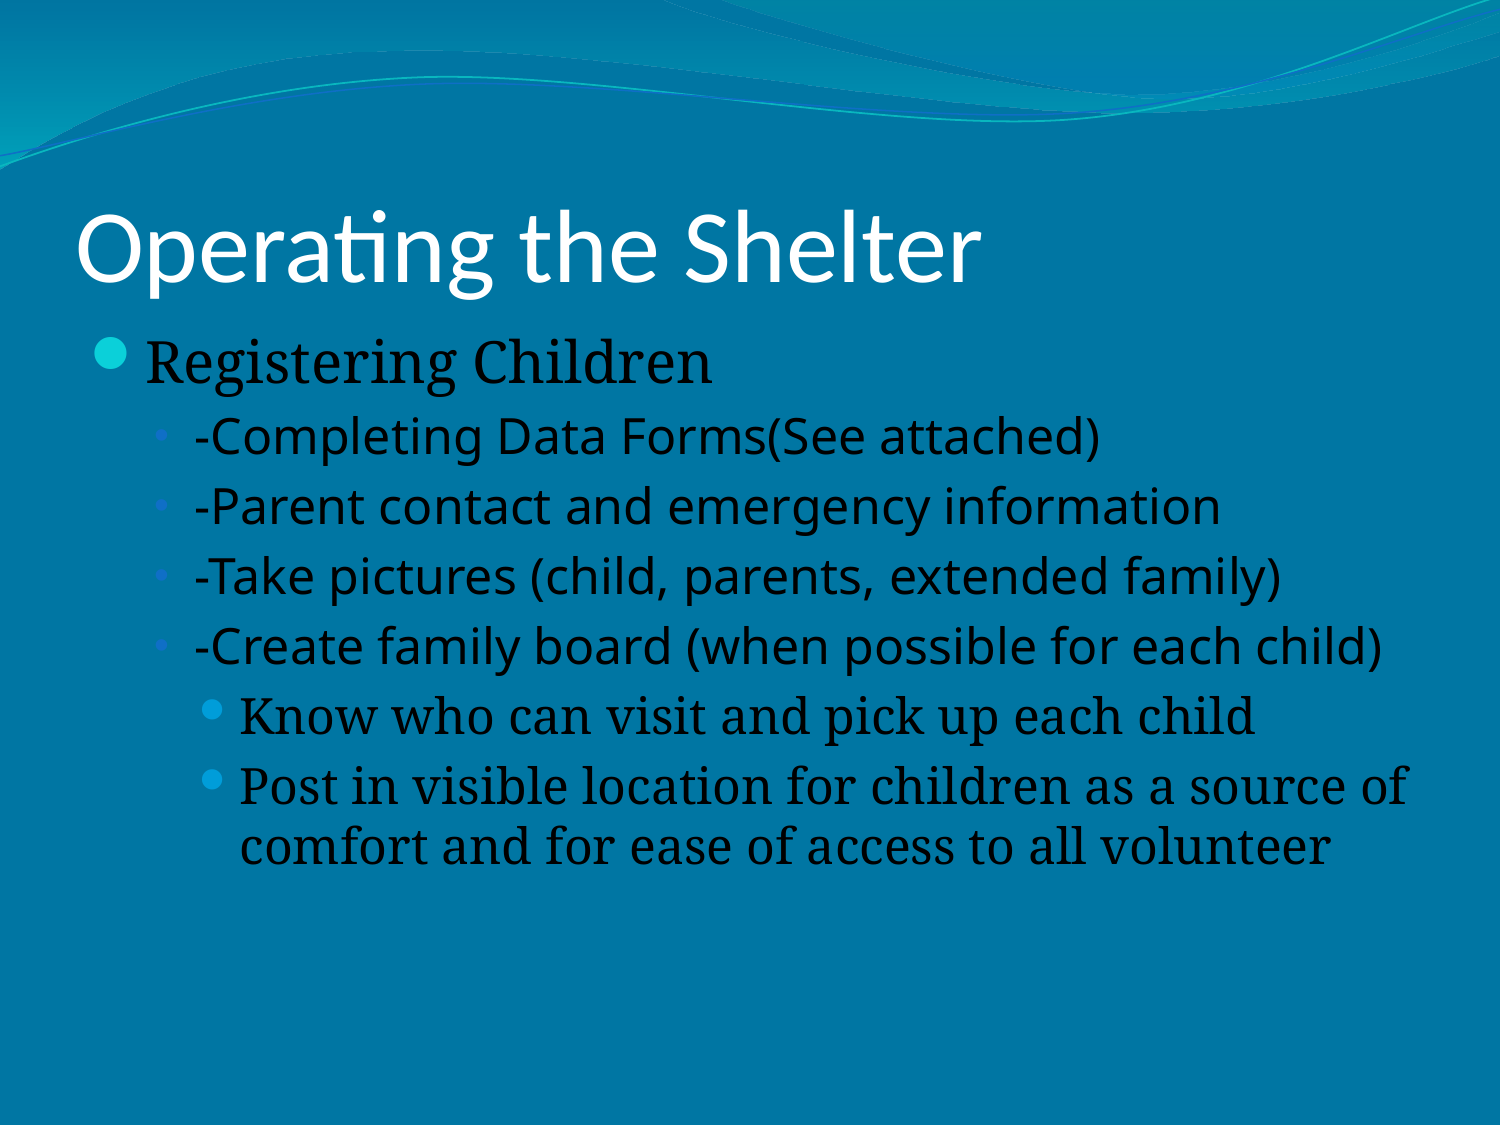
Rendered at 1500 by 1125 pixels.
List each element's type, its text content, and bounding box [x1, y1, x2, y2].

title Operating the Shelter [75, 115, 1425, 303]
list Registering Children -Completing Data Forms(See attached) -Parent contact and emergency information -Take pictures (child, parents, extended family) -Create family board (when possible for each child) Know who can visit and pick up each child Post in visible location for children as a source of comfort and for ease of access to all volunteer [75, 317, 1425, 1038]
